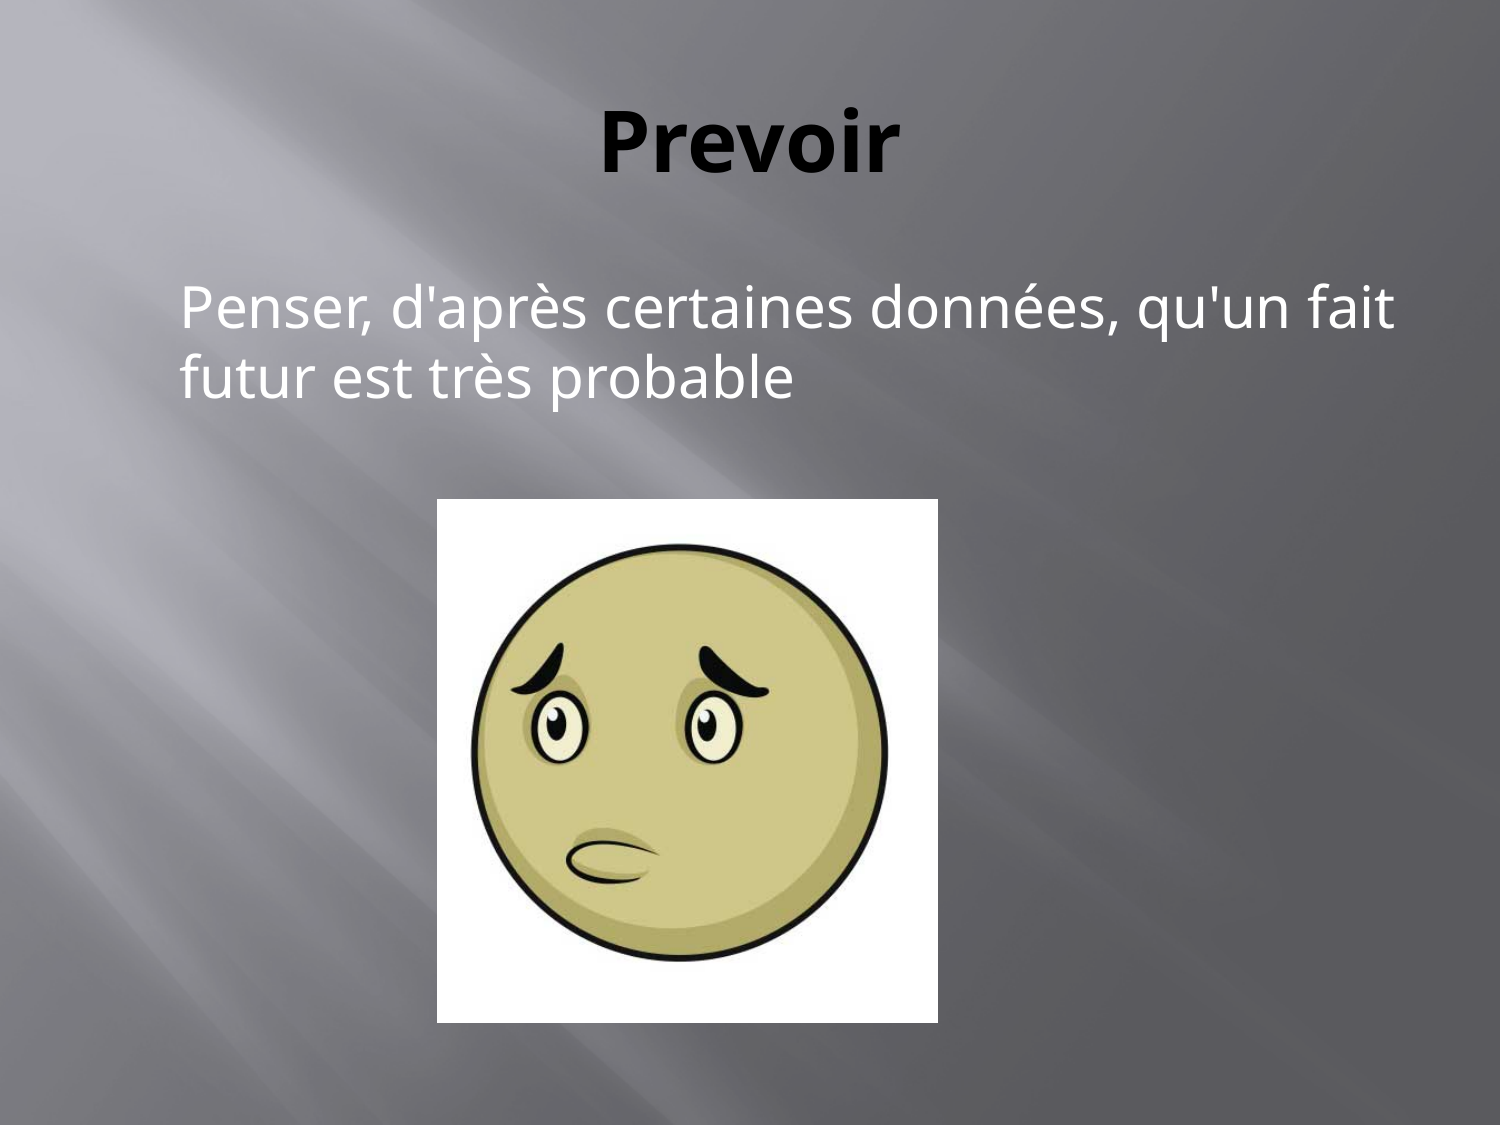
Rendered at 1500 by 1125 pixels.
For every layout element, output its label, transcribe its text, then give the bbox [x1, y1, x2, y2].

title Prevoir [75, 45, 1425, 233]
picture [437, 499, 938, 1023]
list Penser, d'après certaines données, qu'un fait futur est très probable [75, 262, 1425, 1035]
